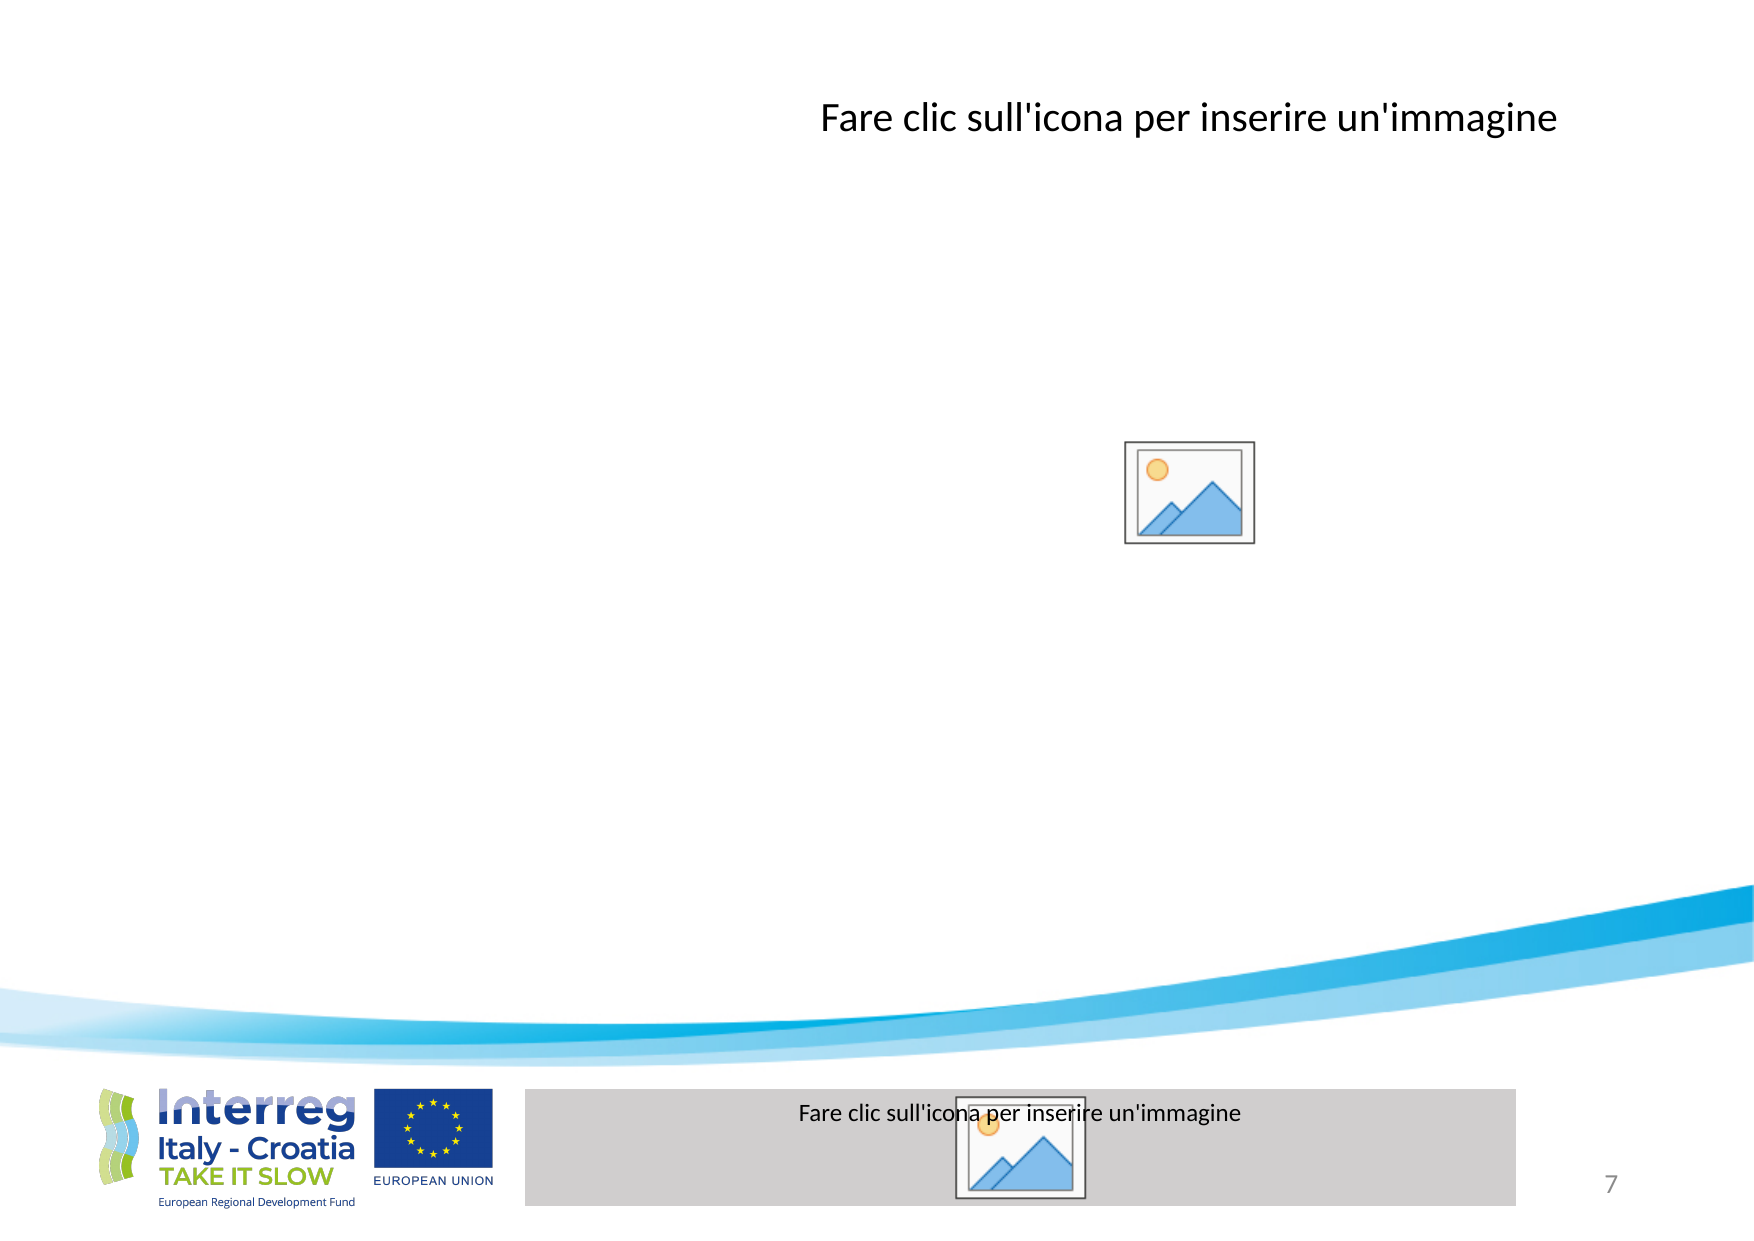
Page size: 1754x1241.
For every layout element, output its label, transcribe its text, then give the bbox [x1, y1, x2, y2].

picture [0, 81, 1754, 1219]
slide_number 7 [1526, 1149, 1634, 1216]
